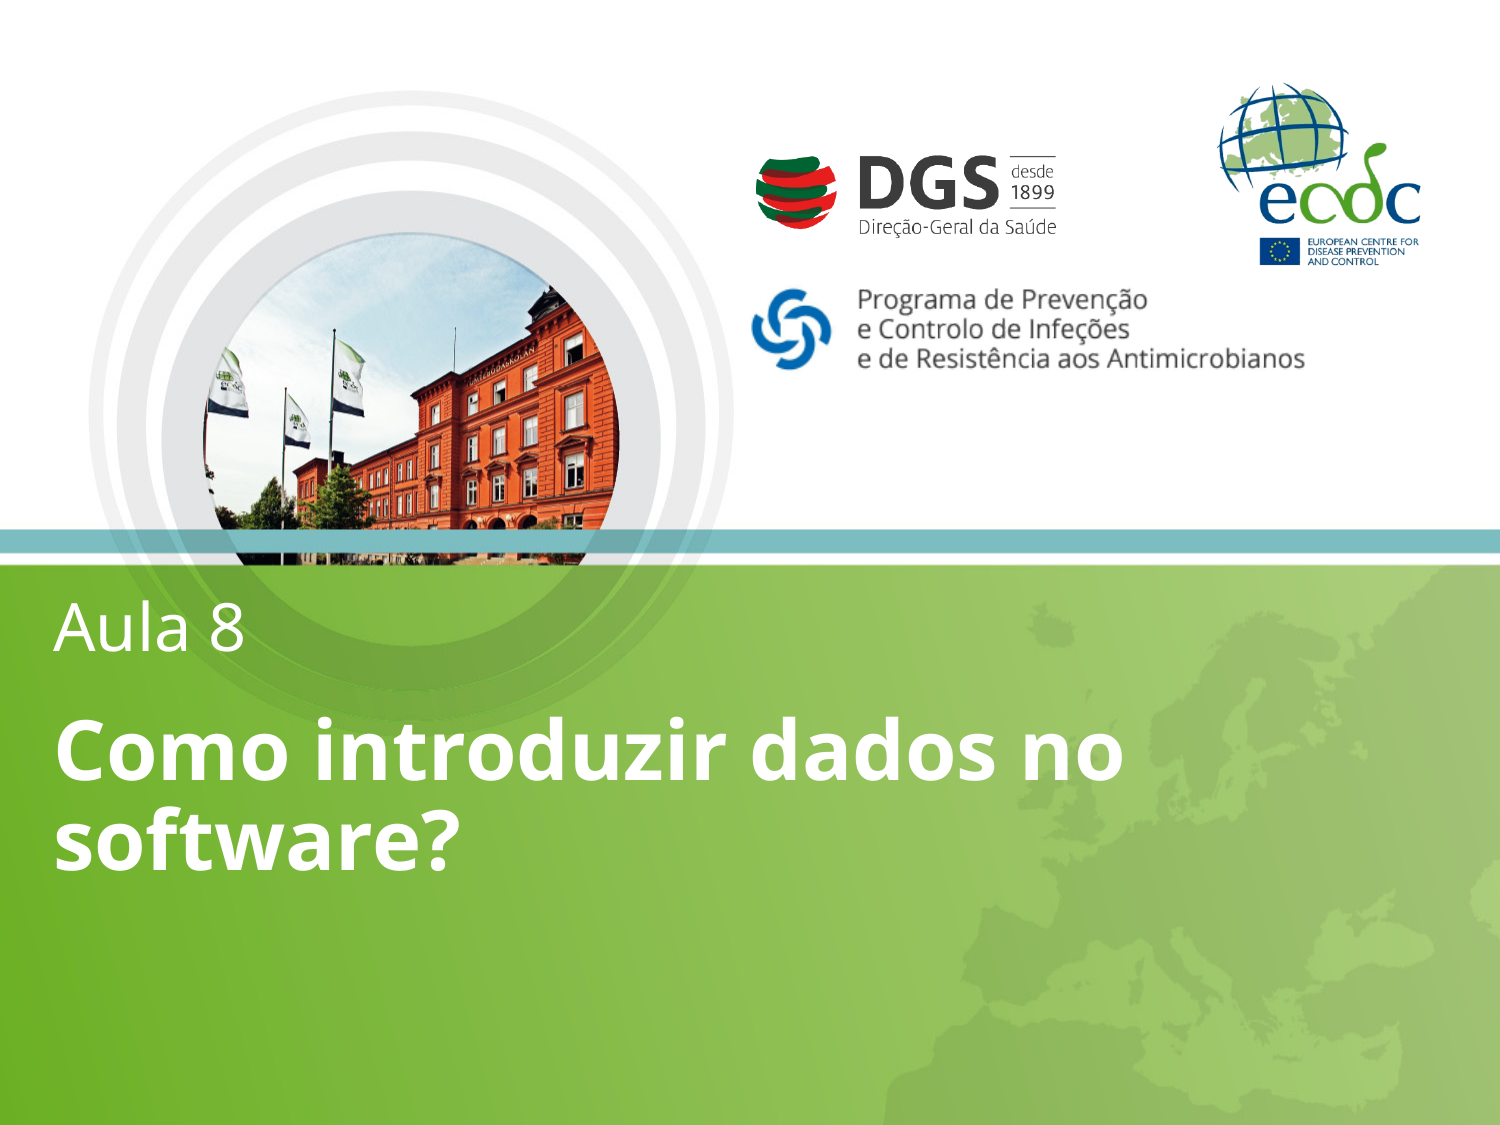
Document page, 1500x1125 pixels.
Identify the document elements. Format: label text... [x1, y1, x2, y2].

subtitle Como introduzir dados no software? [53, 708, 1441, 874]
picture [0, 2, 1500, 1125]
title Aula 8 [53, 593, 1441, 679]
